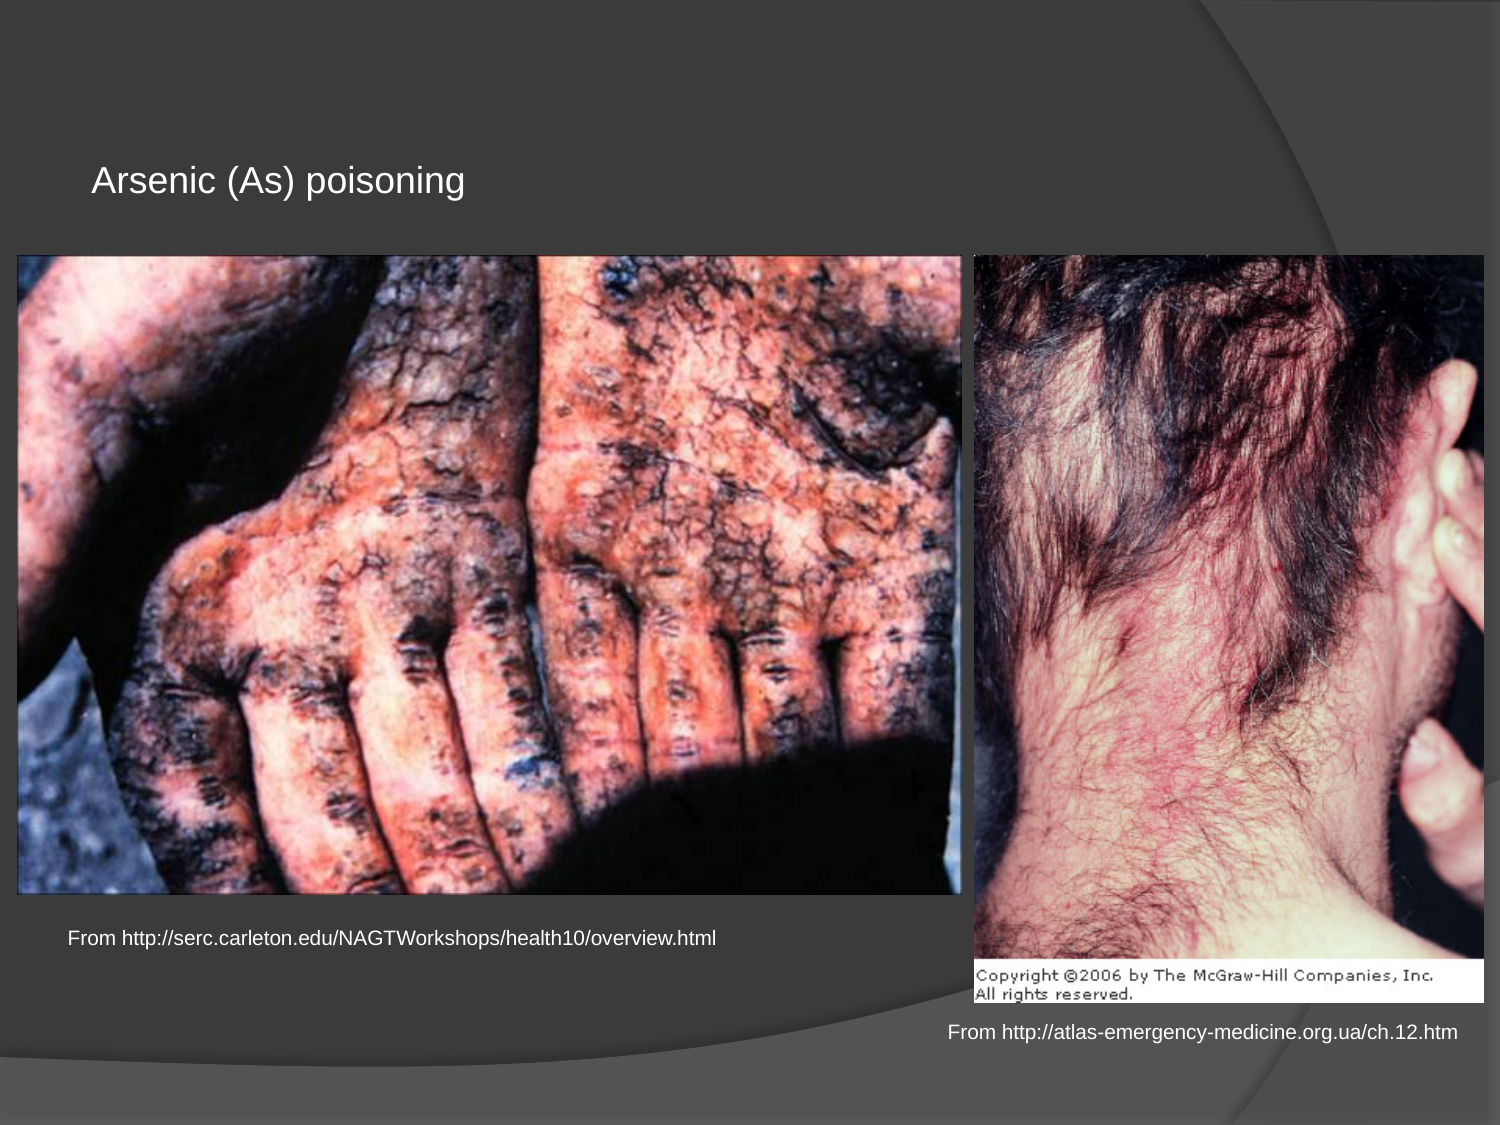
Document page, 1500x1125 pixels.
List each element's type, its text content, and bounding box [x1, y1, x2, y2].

picture [17, 255, 962, 895]
text_box From http://atlas-emergency-medicine.org.ua/ch.12.htm [933, 1011, 1500, 1052]
text_box Arsenic (As) poisoning [76, 148, 644, 209]
picture [974, 255, 1484, 1003]
text_box From http://serc.carleton.edu/NAGTWorkshops/health10/overview.html [53, 916, 803, 957]
